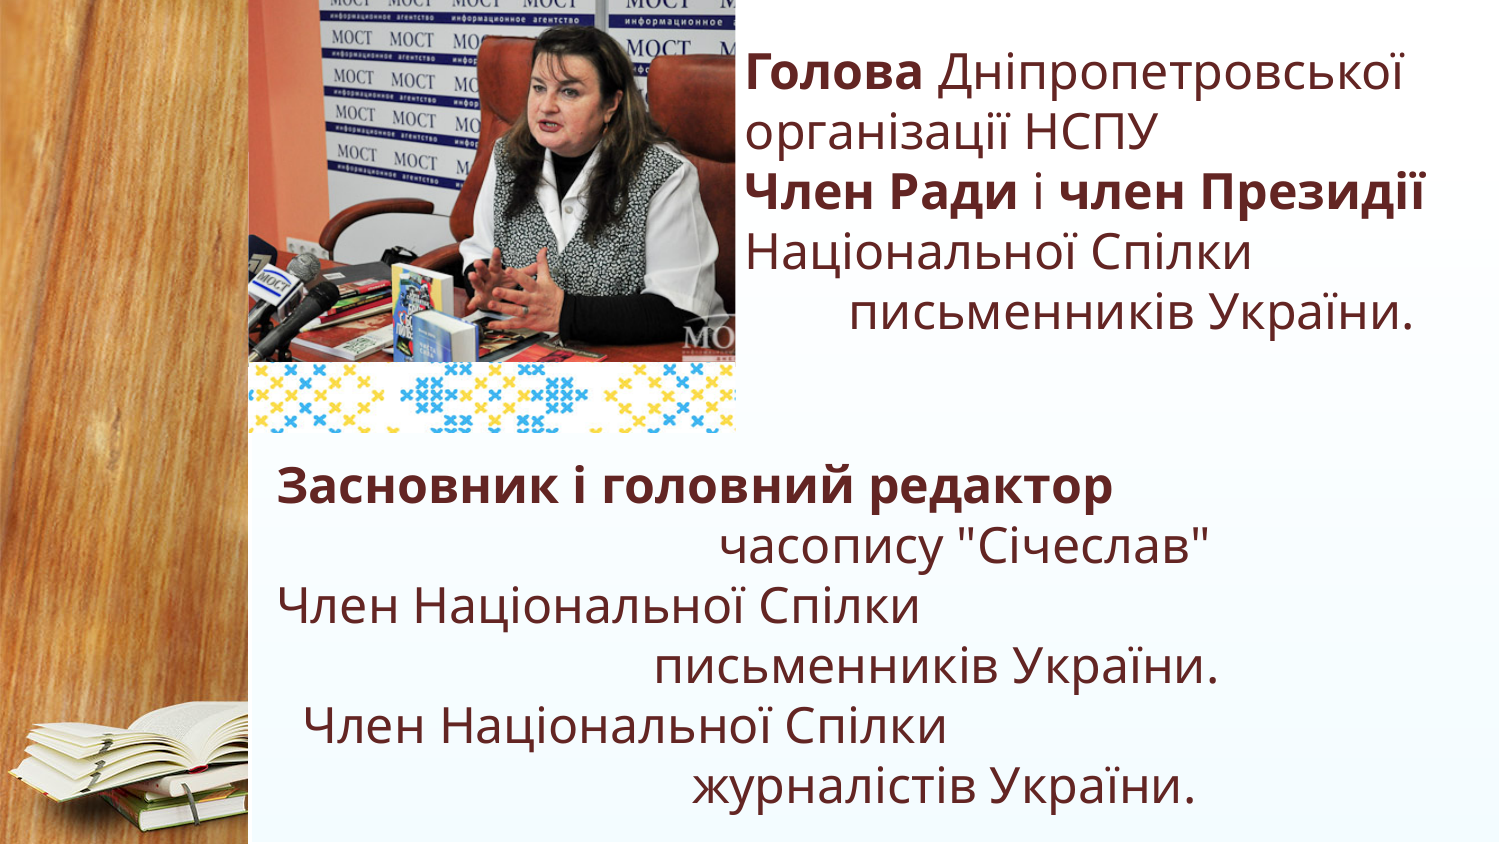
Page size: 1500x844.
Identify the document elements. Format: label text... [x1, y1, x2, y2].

text_box [248, 392, 1500, 844]
text_box Засновник і головний редактор часопису "Січеслав" Член Національної Спілки письменників України. Член Національної Спілки журналістів України. [261, 446, 1495, 844]
picture [0, 0, 1500, 844]
text_box Голова Дніпропетровської організації НСПУ Член Ради і член Президії Національної Спілки письменників України. [740, 32, 1500, 392]
